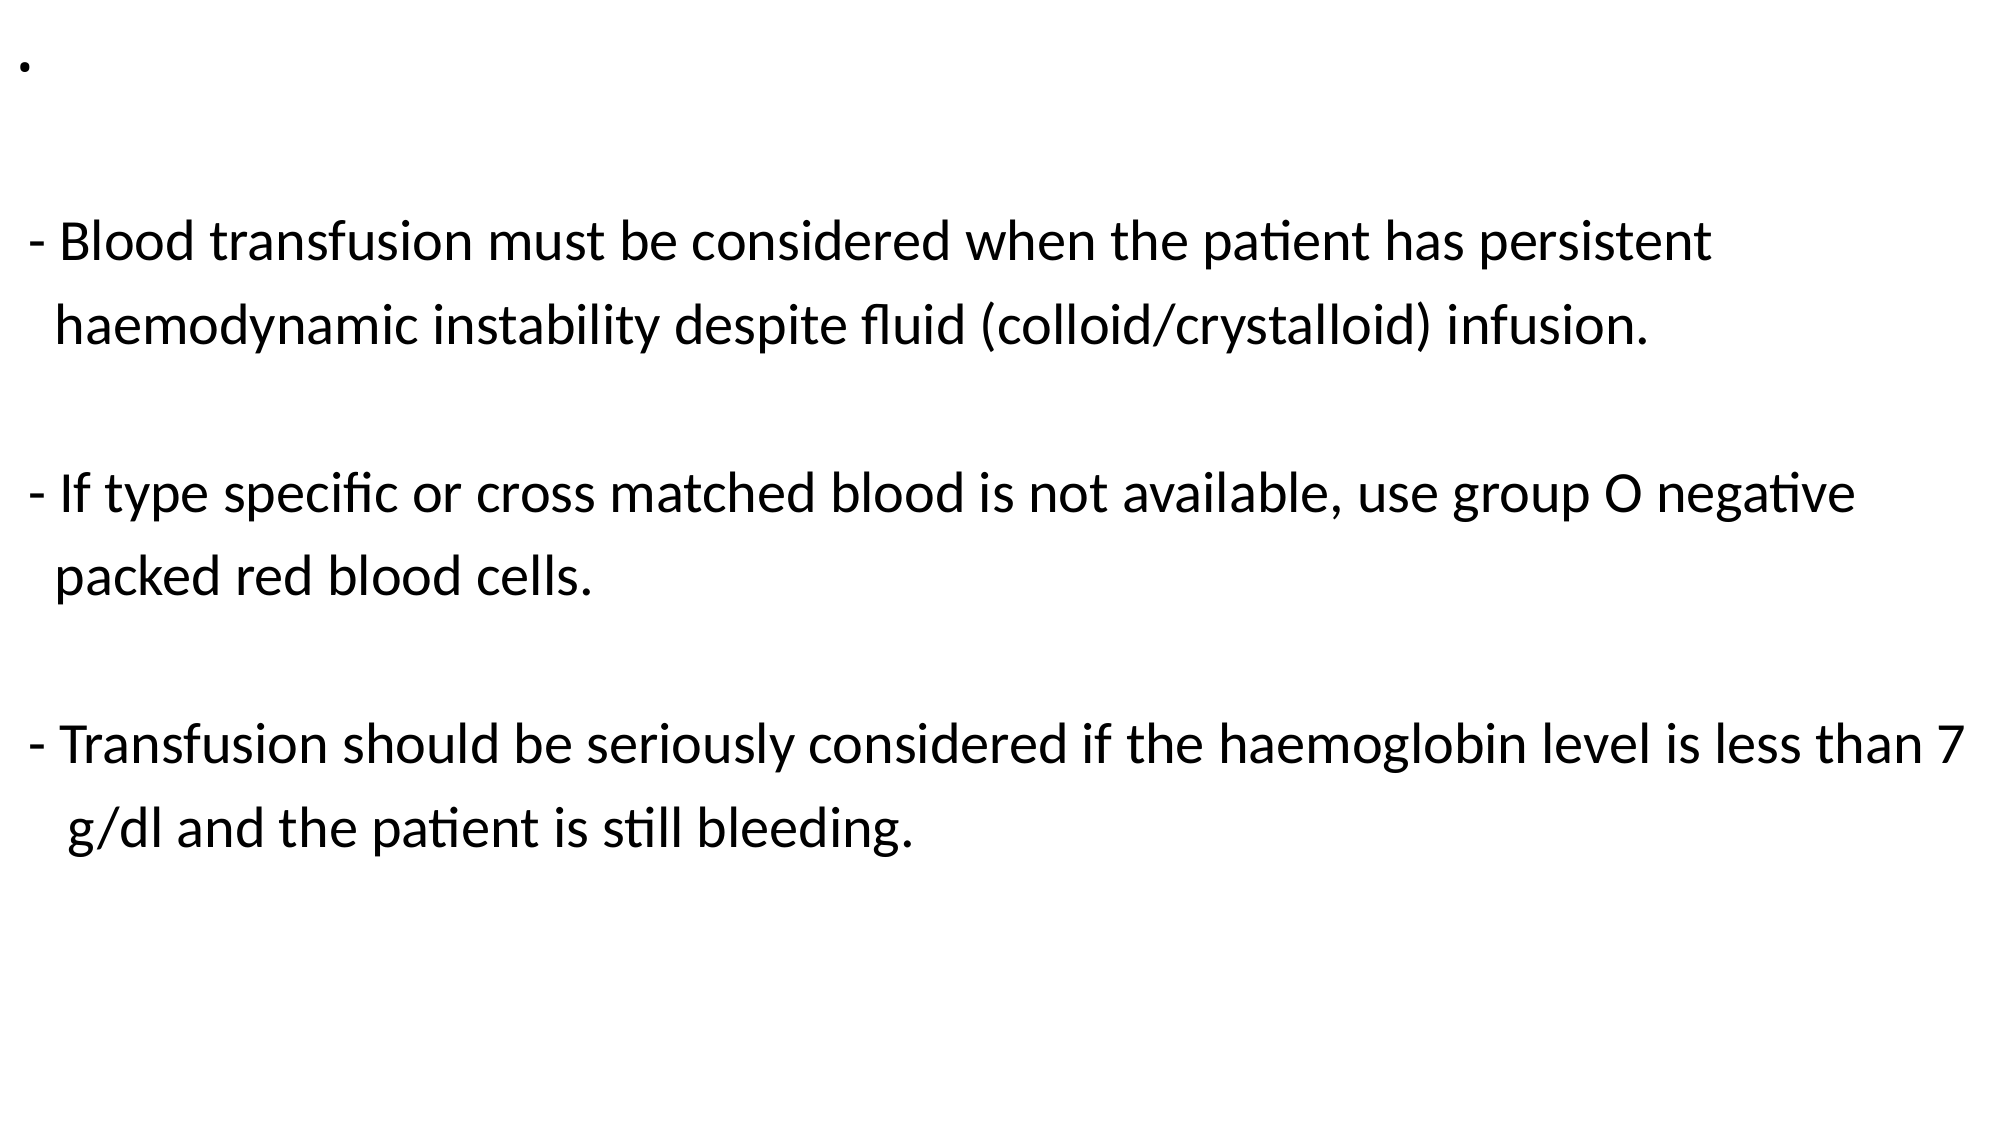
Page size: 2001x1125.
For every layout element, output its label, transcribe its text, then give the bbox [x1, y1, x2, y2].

title . [0, 0, 1863, 96]
list - Blood transfusion must be considered when the patient has persistent haemodynamic instability despite fluid (colloid/crystalloid) infusion. - If type specific or cross matched blood is not available, use group O negative packed red blood cells. - Transfusion should be seriously considered if the haemoglobin level is less than 7 g/dl and the patient is still bleeding. [0, 111, 2000, 1125]
